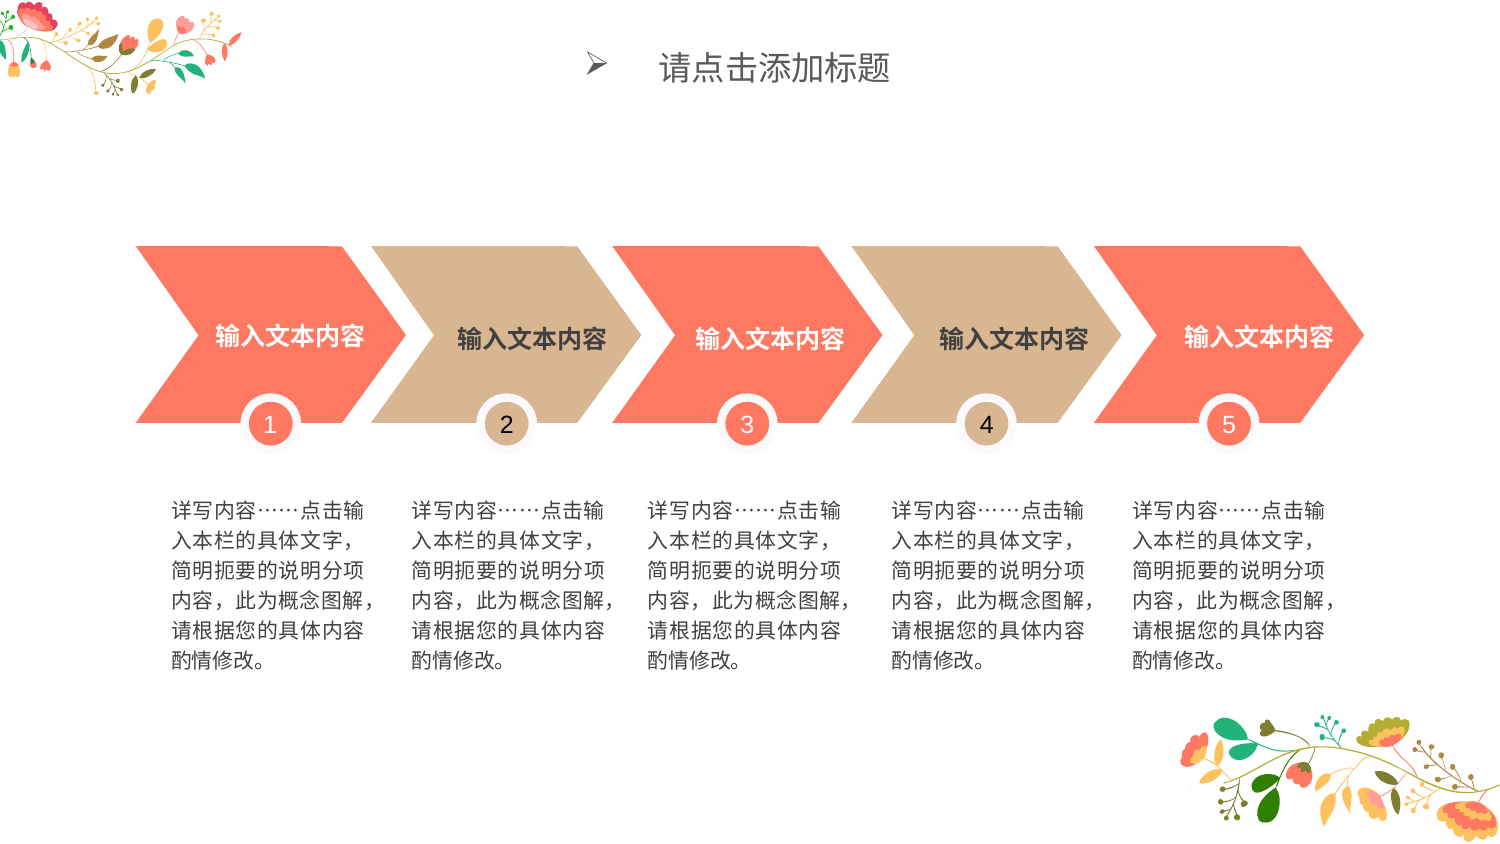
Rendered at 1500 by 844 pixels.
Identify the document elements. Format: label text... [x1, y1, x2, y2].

text_box 详写内容……点击输入本栏的具体文字，简明扼要的说明分项内容，此为概念图解，请根据您的具体内容酌情修改。 [411, 492, 605, 673]
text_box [480, 397, 533, 450]
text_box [721, 397, 774, 450]
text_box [244, 397, 297, 450]
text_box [960, 397, 1013, 450]
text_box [371, 246, 612, 423]
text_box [135, 246, 371, 423]
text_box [851, 246, 1093, 423]
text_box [1202, 397, 1256, 450]
text_box 详写内容……点击输入本栏的具体文字，简明扼要的说明分项内容，此为概念图解，请根据您的具体内容酌情修改。 [1132, 492, 1326, 673]
text_box 详写内容……点击输入本栏的具体文字，简明扼要的说明分项内容，此为概念图解，请根据您的具体内容酌情修改。 [171, 492, 365, 673]
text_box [612, 246, 851, 423]
text_box 请点击添加标题 [568, 40, 907, 95]
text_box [1093, 246, 1365, 423]
text_box 详写内容……点击输入本栏的具体文字，简明扼要的说明分项内容，此为概念图解，请根据您的具体内容酌情修改。 [891, 492, 1085, 673]
text_box 详写内容……点击输入本栏的具体文字，简明扼要的说明分项内容，此为概念图解，请根据您的具体内容酌情修改。 [647, 492, 842, 673]
